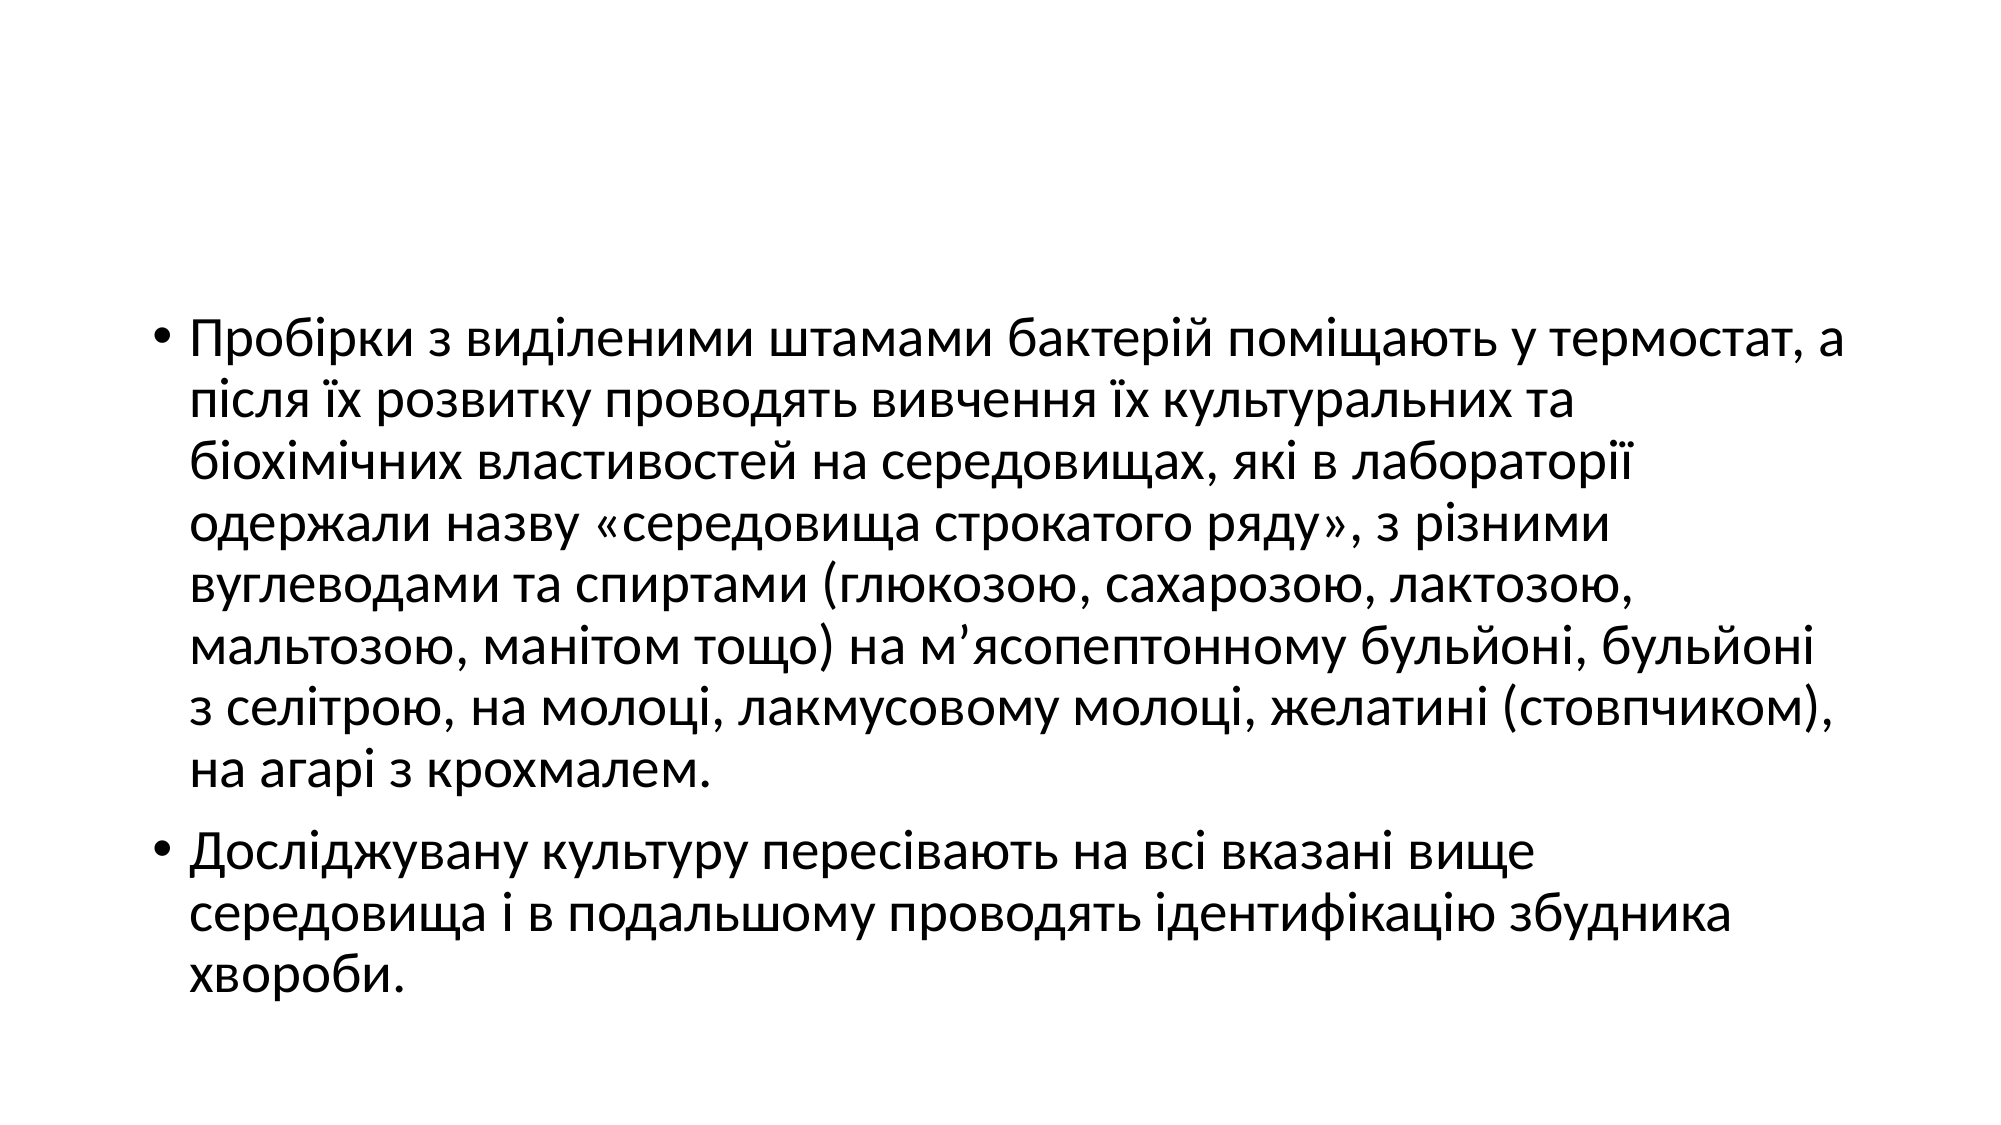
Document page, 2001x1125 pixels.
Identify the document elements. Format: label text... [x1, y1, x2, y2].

list Пробірки з виділеними штамами бактерій поміщають у термостат, а після їх розвитку проводять вивчення їх культуральних та біохімічних властивостей на середовищах, які в лабораторії одержали назву «середовища строкатого ряду», з різними вуглеводами та спиртами (глюкозою, сахарозою, лактозою, мальтозою, манітом тощо) на м’ясопептонному бульйоні, бульйоні з селітрою, на молоці, лакмусовому молоці, желатині (стовпчиком), на агарі з крохмалем. Досліджувану культуру пересівають на всі вказані вище середовища і в подальшому проводять ідентифікацію збудника хвороби. [137, 299, 1863, 1014]
